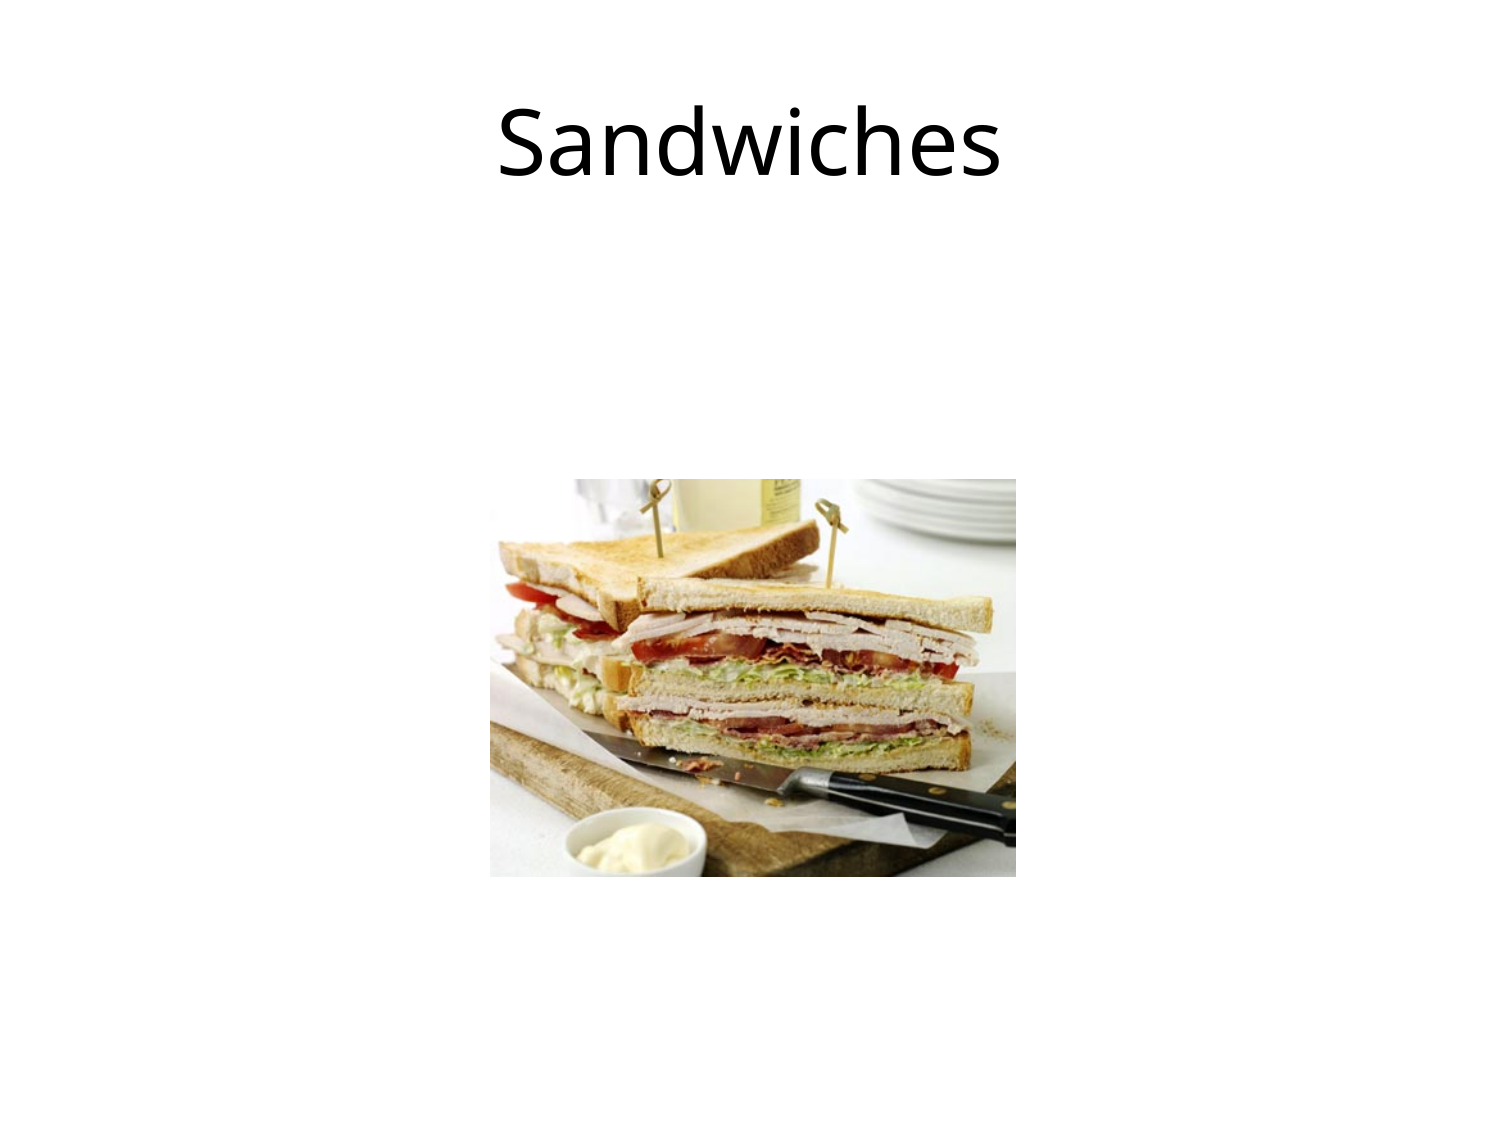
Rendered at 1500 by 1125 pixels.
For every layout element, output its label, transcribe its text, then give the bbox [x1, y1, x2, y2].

picture [489, 479, 1016, 877]
title Sandwiches [75, 45, 1425, 233]
